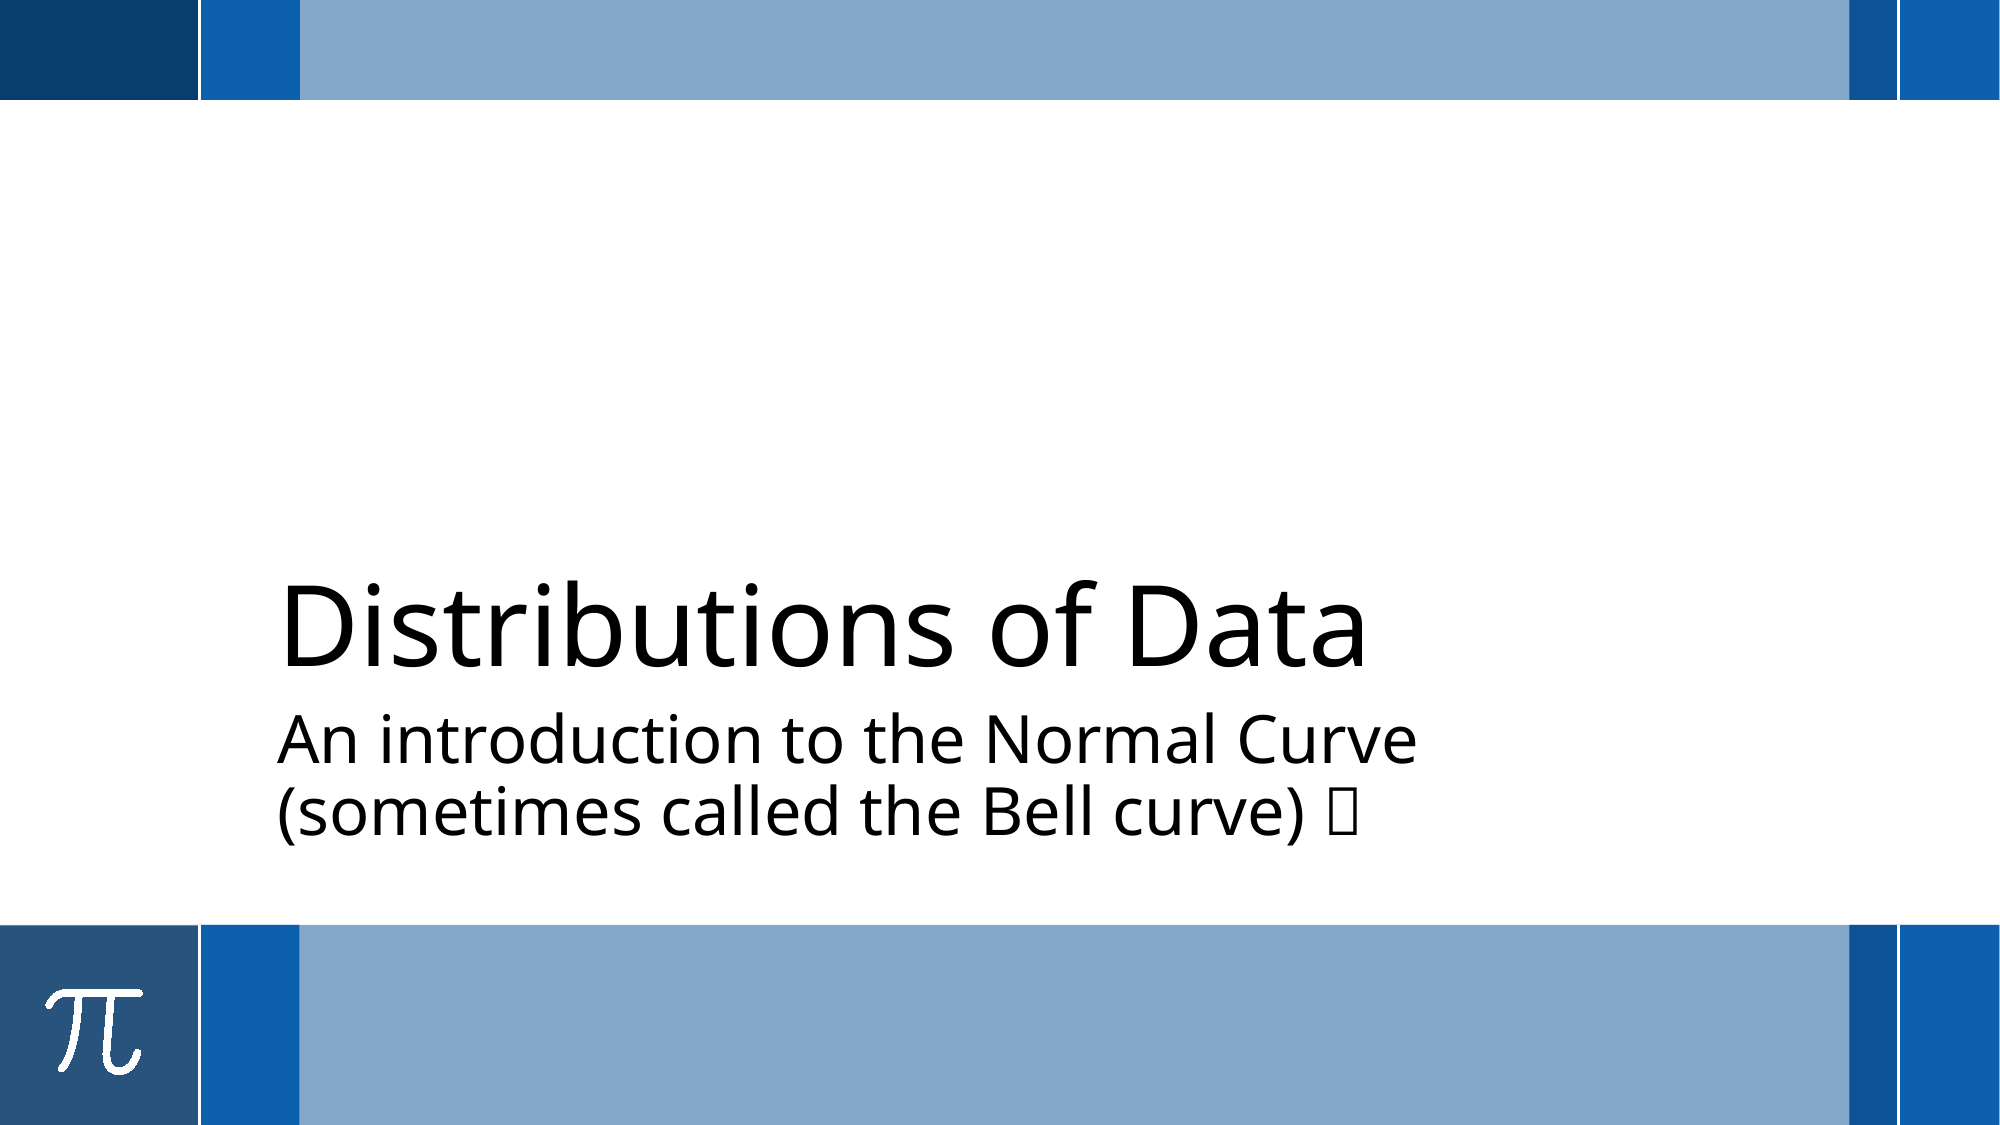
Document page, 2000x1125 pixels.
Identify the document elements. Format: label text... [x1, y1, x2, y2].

list An introduction to the Normal Curve (sometimes called the Bell curve)  [262, 698, 1454, 888]
title Distributions of Data [262, 262, 1622, 698]
